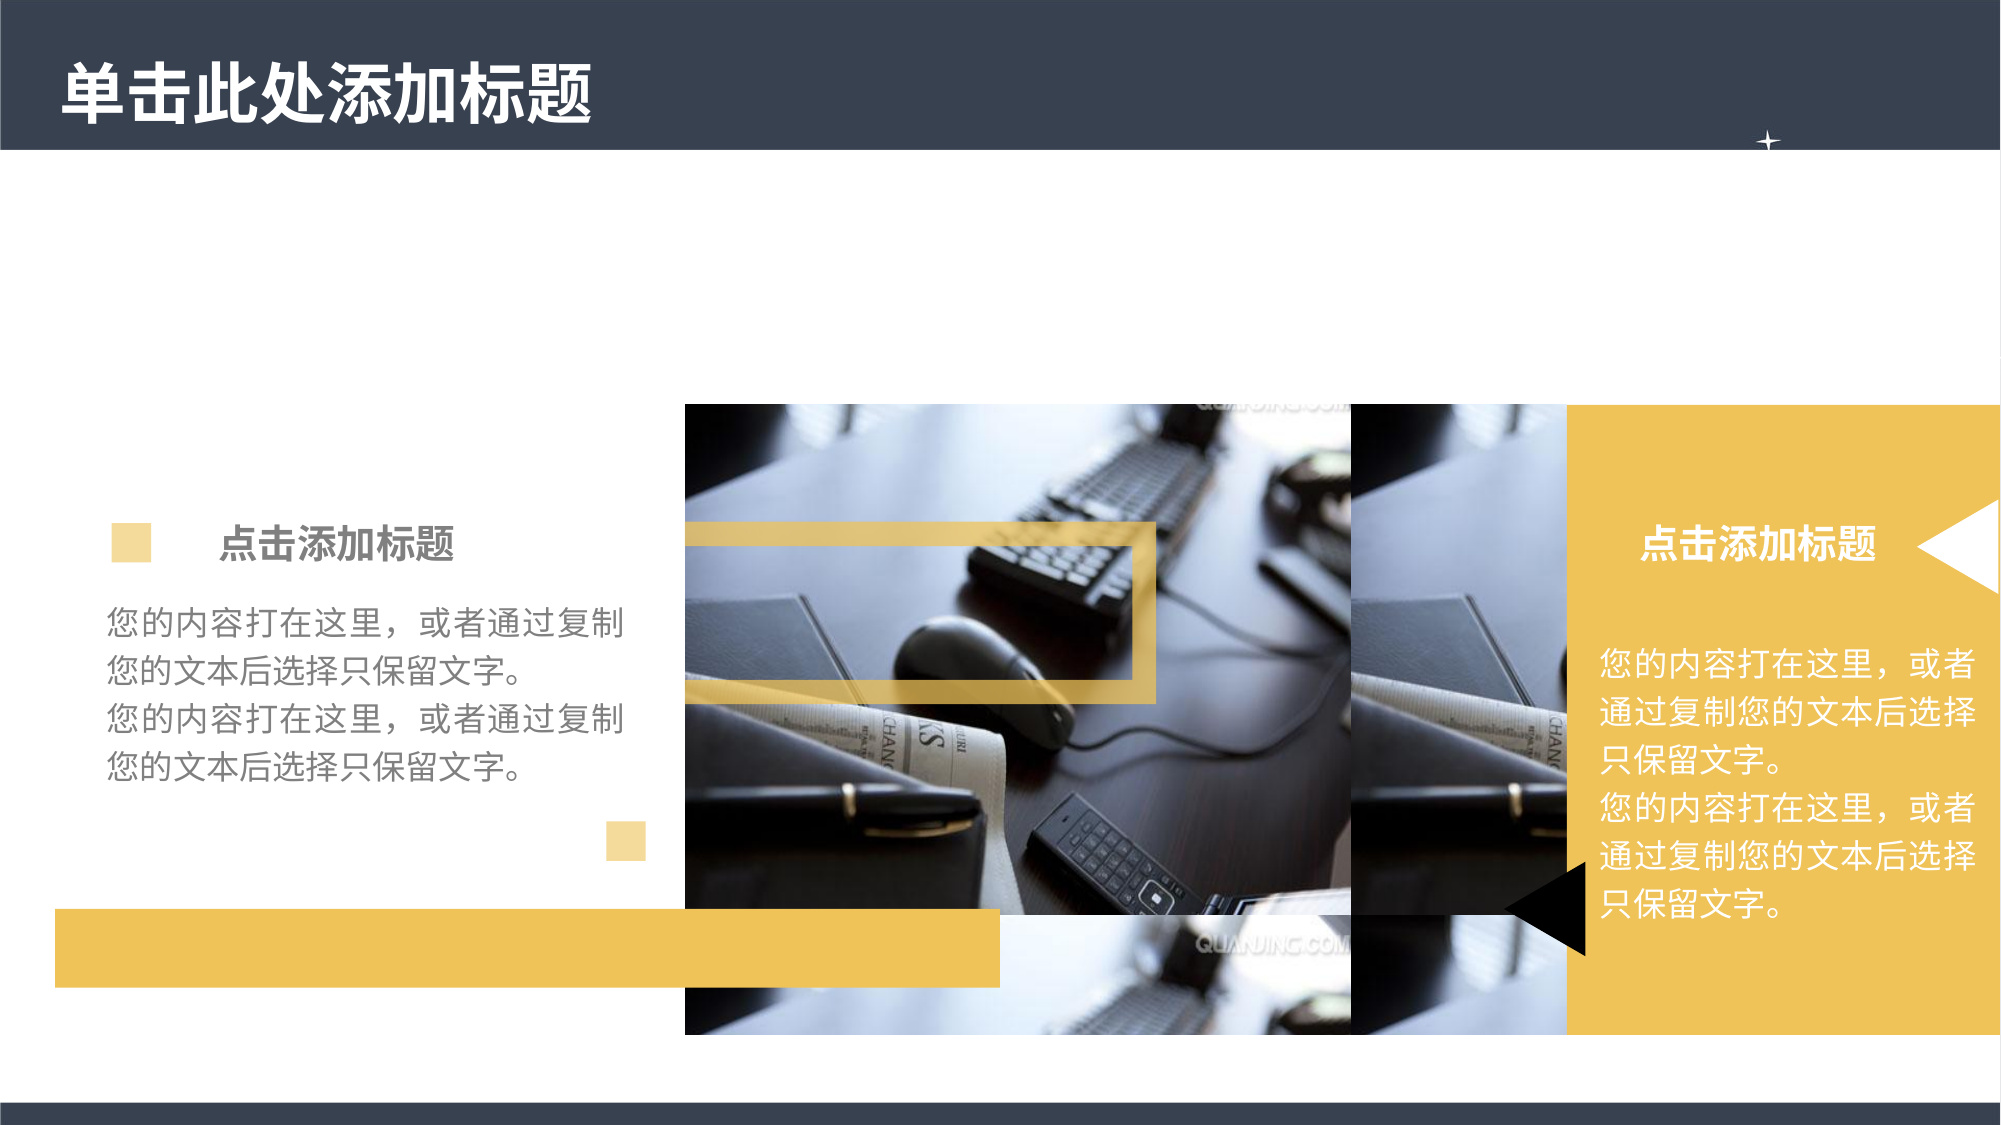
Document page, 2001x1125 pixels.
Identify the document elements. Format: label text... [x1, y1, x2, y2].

text_box [54, 908, 1001, 989]
title 单击此处添加标题 [44, 44, 1770, 150]
text_box [684, 404, 1568, 1036]
text_box [111, 522, 152, 563]
text_box 点击添加标题 [198, 509, 476, 577]
text_box [684, 521, 1157, 705]
text_box [605, 820, 647, 862]
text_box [1503, 404, 2000, 1035]
picture [0, 0, 2001, 1125]
text_box 您的内容打在这里，或者通过复制您的文本后选择只保留文字。 您的内容打在这里，或者通过复制您的文本后选择只保留文字。 [86, 584, 646, 797]
